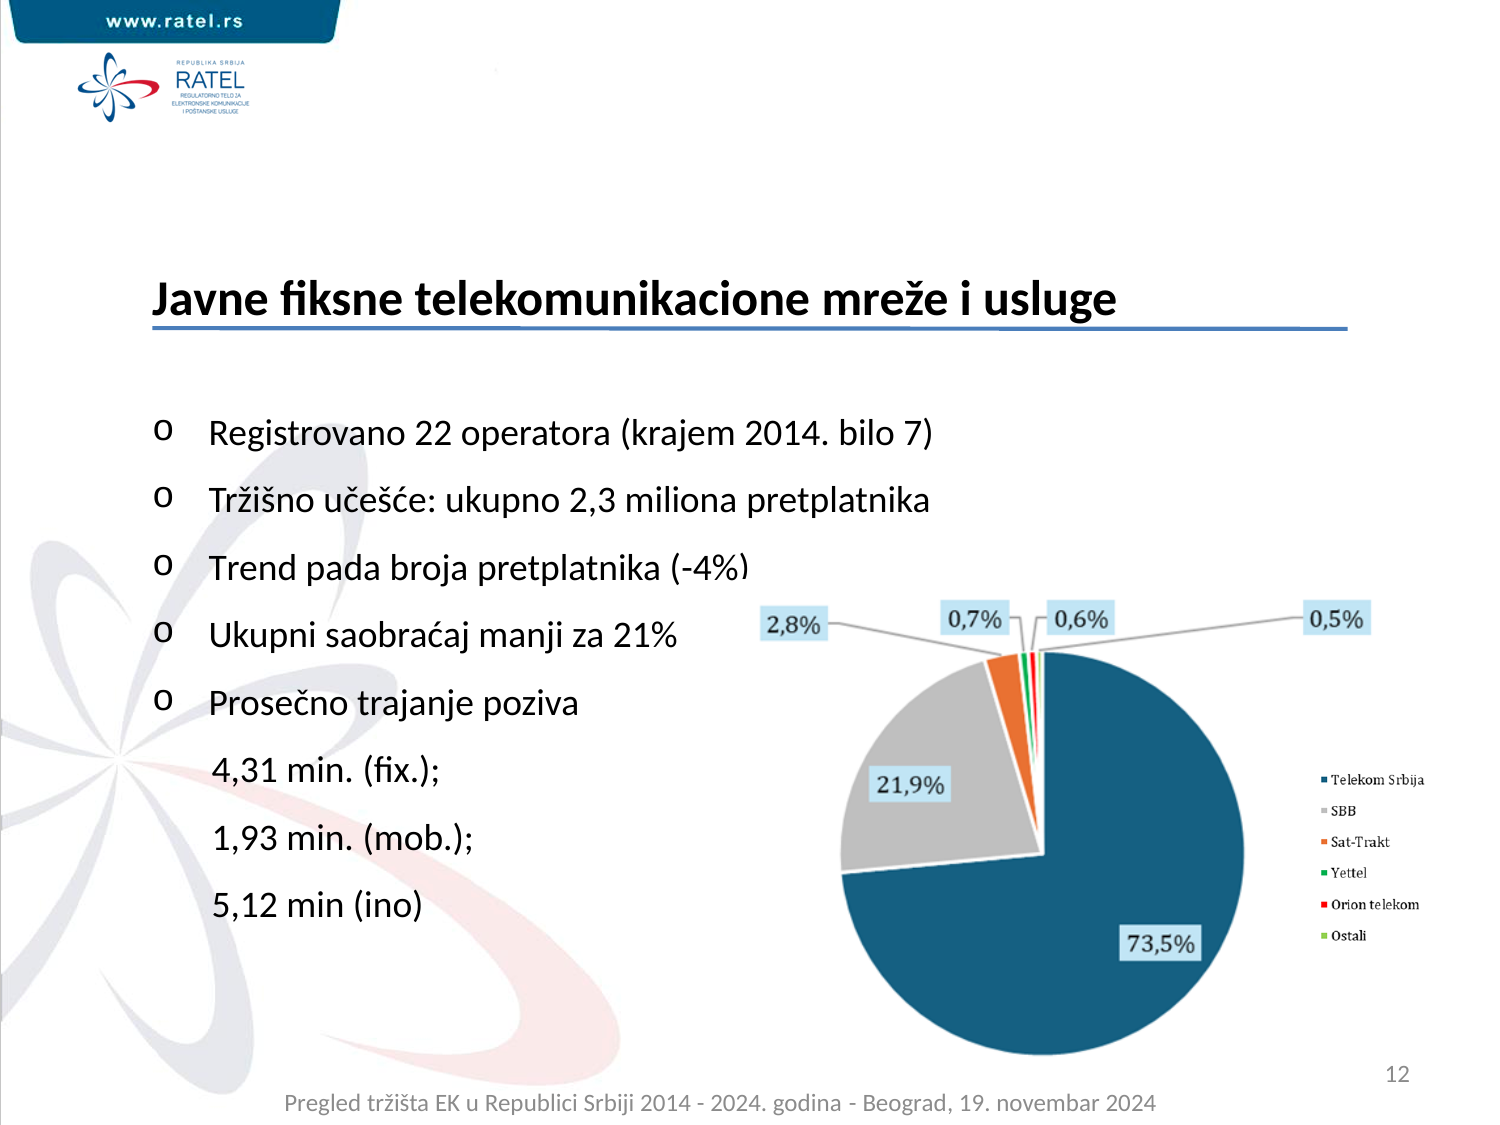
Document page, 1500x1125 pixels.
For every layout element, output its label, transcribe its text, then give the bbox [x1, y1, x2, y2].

picture [166, 18, 171, 27]
picture [0, 0, 1500, 1125]
text_box Javne fiksne telekomunikacione mreže i usluge Registrovano 22 operatora (krajem 2014. bilo 7) Tržišno učešće: ukupno 2,3 miliona pretplatnika Trend pada broja pretplatnika (-4%) Ukupni saobraćaj manji za 21% Prosečno trajanje poziva 4,31 min. (fix.); 1,93 min. (mob.); 5,12 min (ino) [137, 257, 1386, 1023]
picture [175, 18, 184, 27]
picture [188, 16, 193, 27]
picture [124, 18, 138, 27]
picture [224, 18, 230, 27]
picture [107, 18, 121, 27]
picture [234, 18, 243, 27]
picture [140, 18, 156, 27]
slide_number 12 [1219, 1042, 1425, 1103]
picture [196, 18, 205, 27]
footer Pregled tržišta EK u Republici Srbiji 2014 - 2024. godina - Beograd, 19. novembar 2024 [222, 1078, 1219, 1125]
